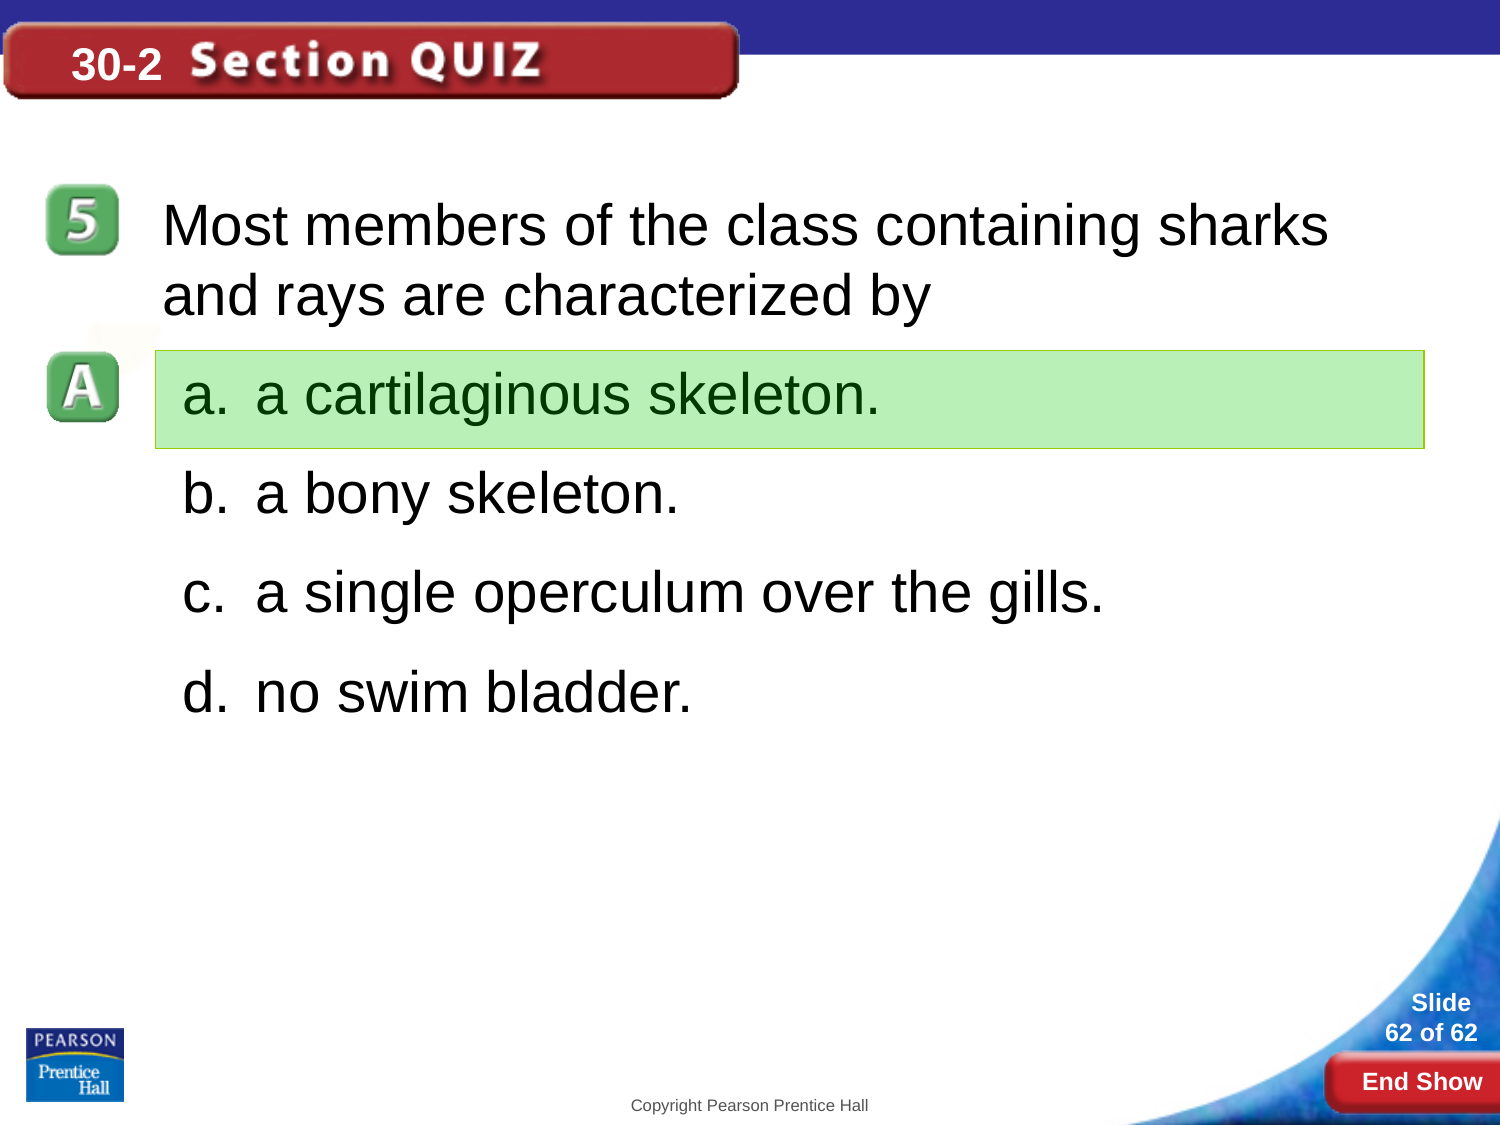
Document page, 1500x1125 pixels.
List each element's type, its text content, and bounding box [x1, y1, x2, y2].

list Most members of the class containing sharks and rays are characterized by a cartilaginous skeleton. a bony skeleton. a single operculum over the gills. no swim bladder. [44, 179, 1440, 888]
picture [0, 0, 1500, 1125]
title 30-2 [2, 26, 179, 98]
picture [38, 178, 136, 264]
footer Copyright Pearson Prentice Hall [512, 1087, 988, 1113]
text_box [155, 350, 1424, 449]
